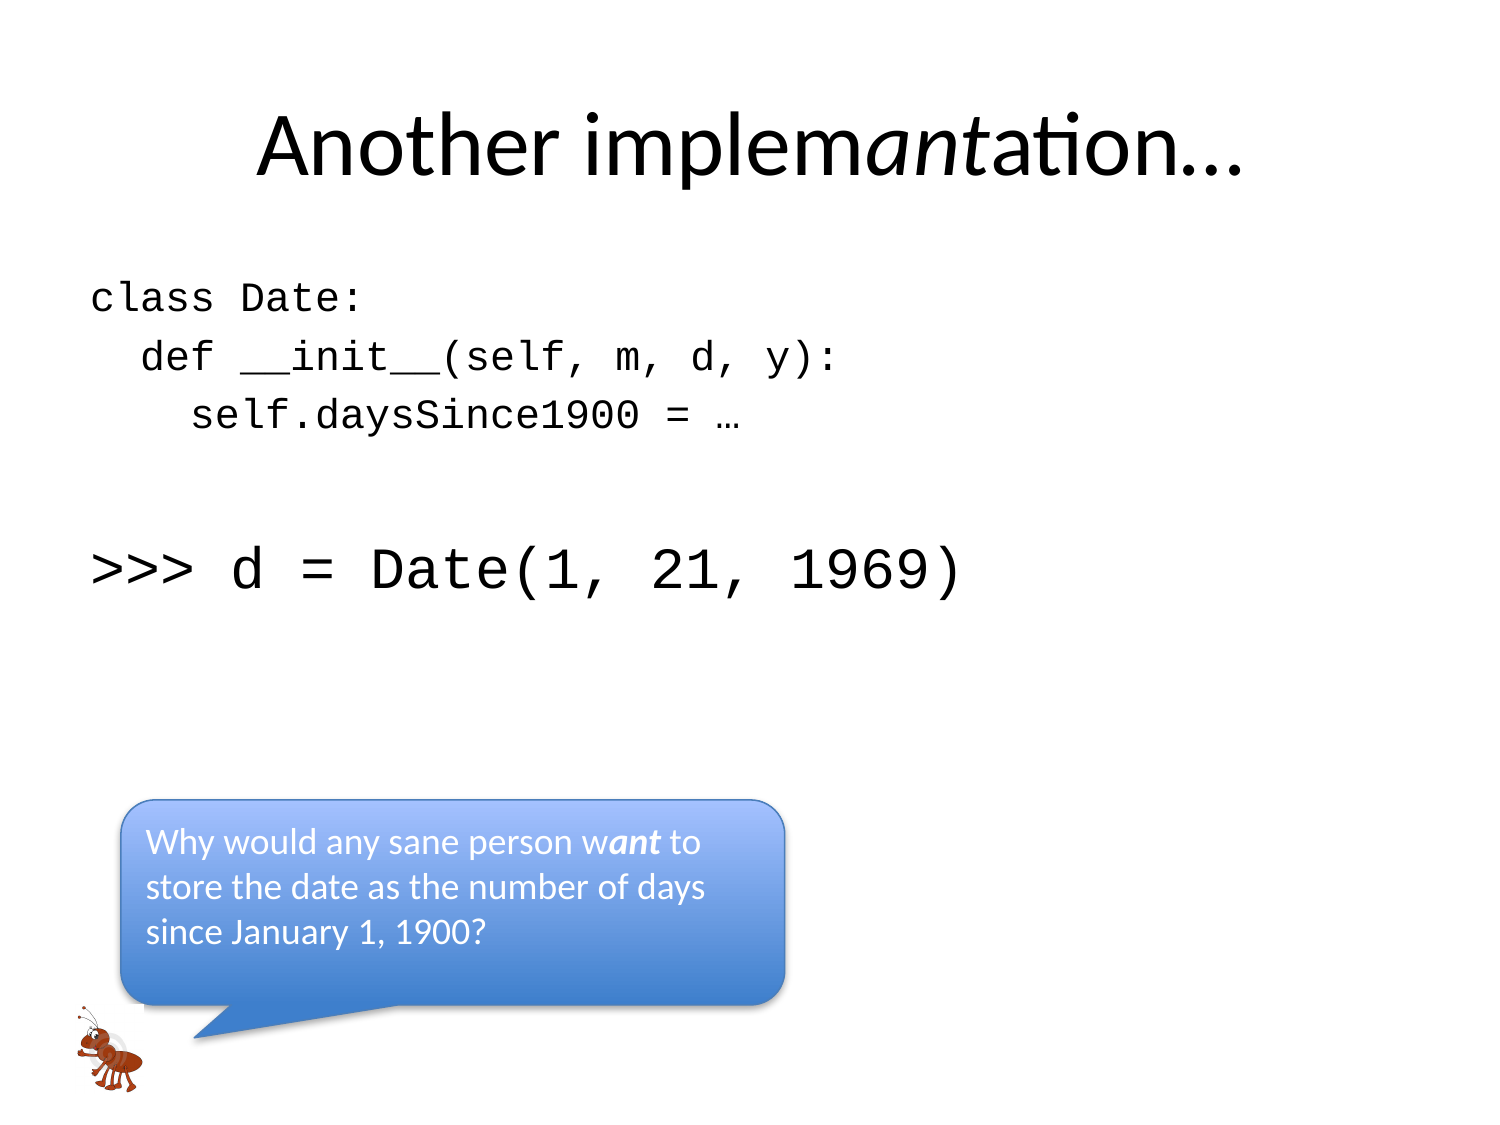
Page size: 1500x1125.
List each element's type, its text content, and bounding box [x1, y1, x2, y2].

title Another implemantation… [75, 45, 1425, 233]
list class Date: def __init__(self, m, d, y): self.daysSince1900 = … >>> d = Date(1, 21, 1969) [75, 262, 1425, 1005]
picture [74, 1004, 144, 1095]
text_box Why would any sane person want to store the date as the number of days since January 1, 1900? [120, 799, 786, 1039]
